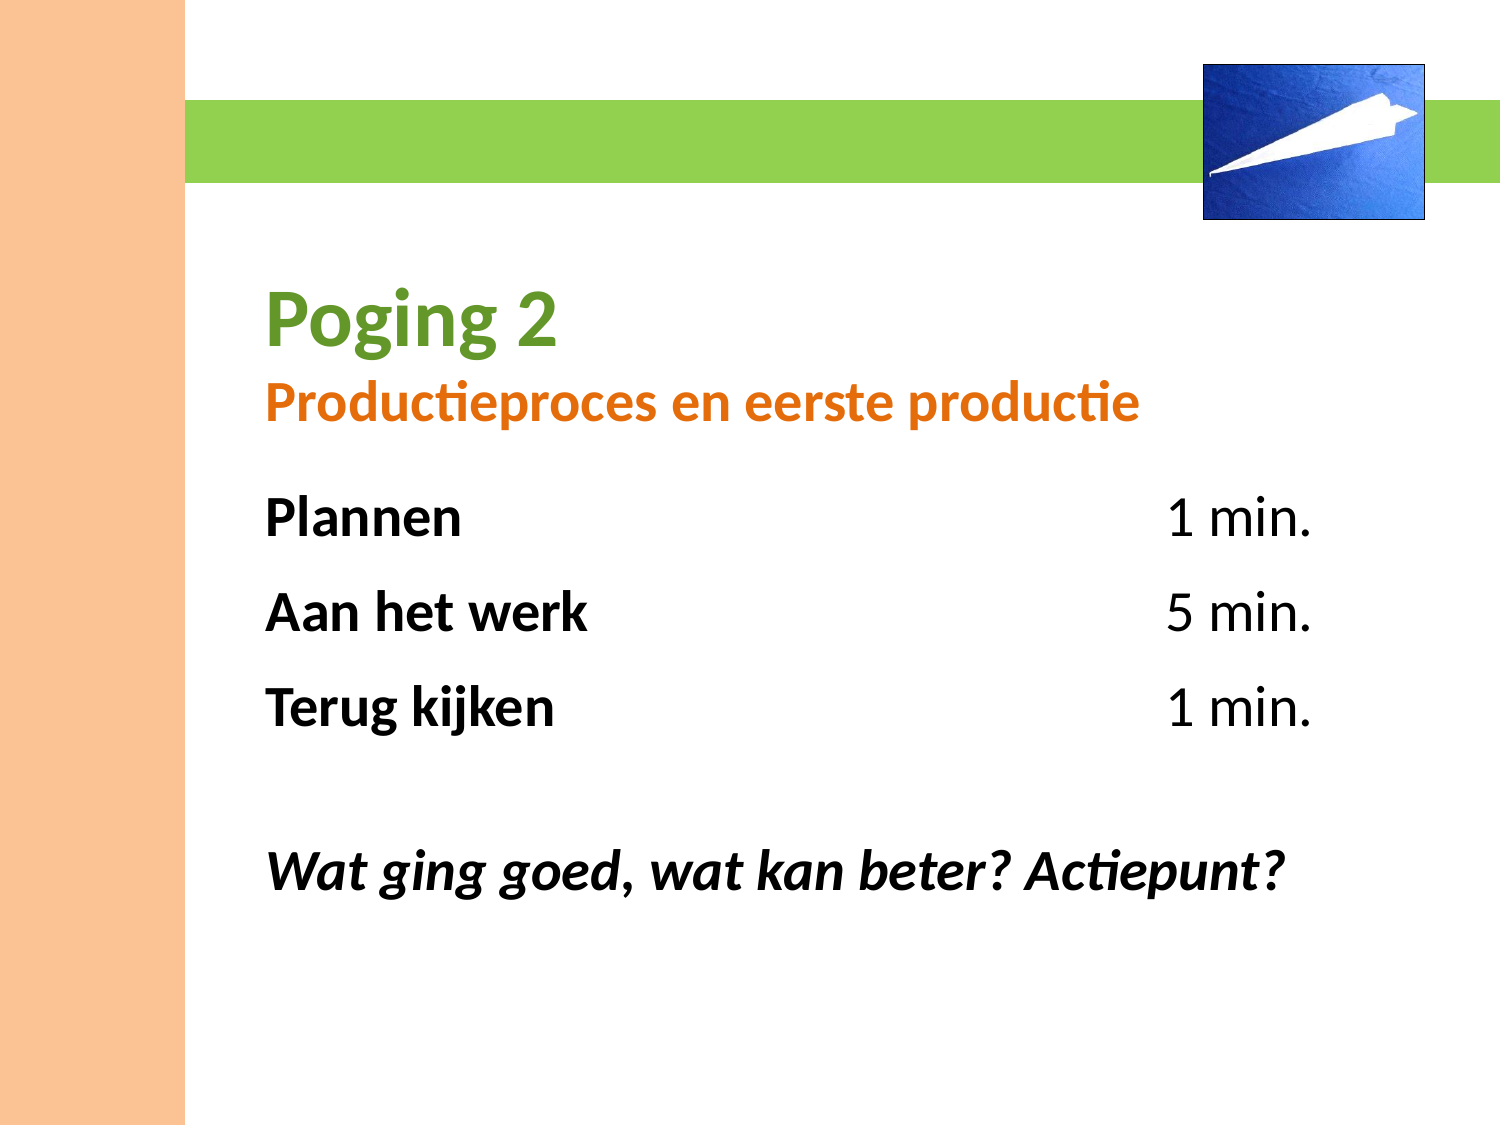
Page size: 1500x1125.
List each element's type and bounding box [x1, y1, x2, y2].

picture [1203, 64, 1425, 220]
text_box [0, 0, 1500, 1125]
